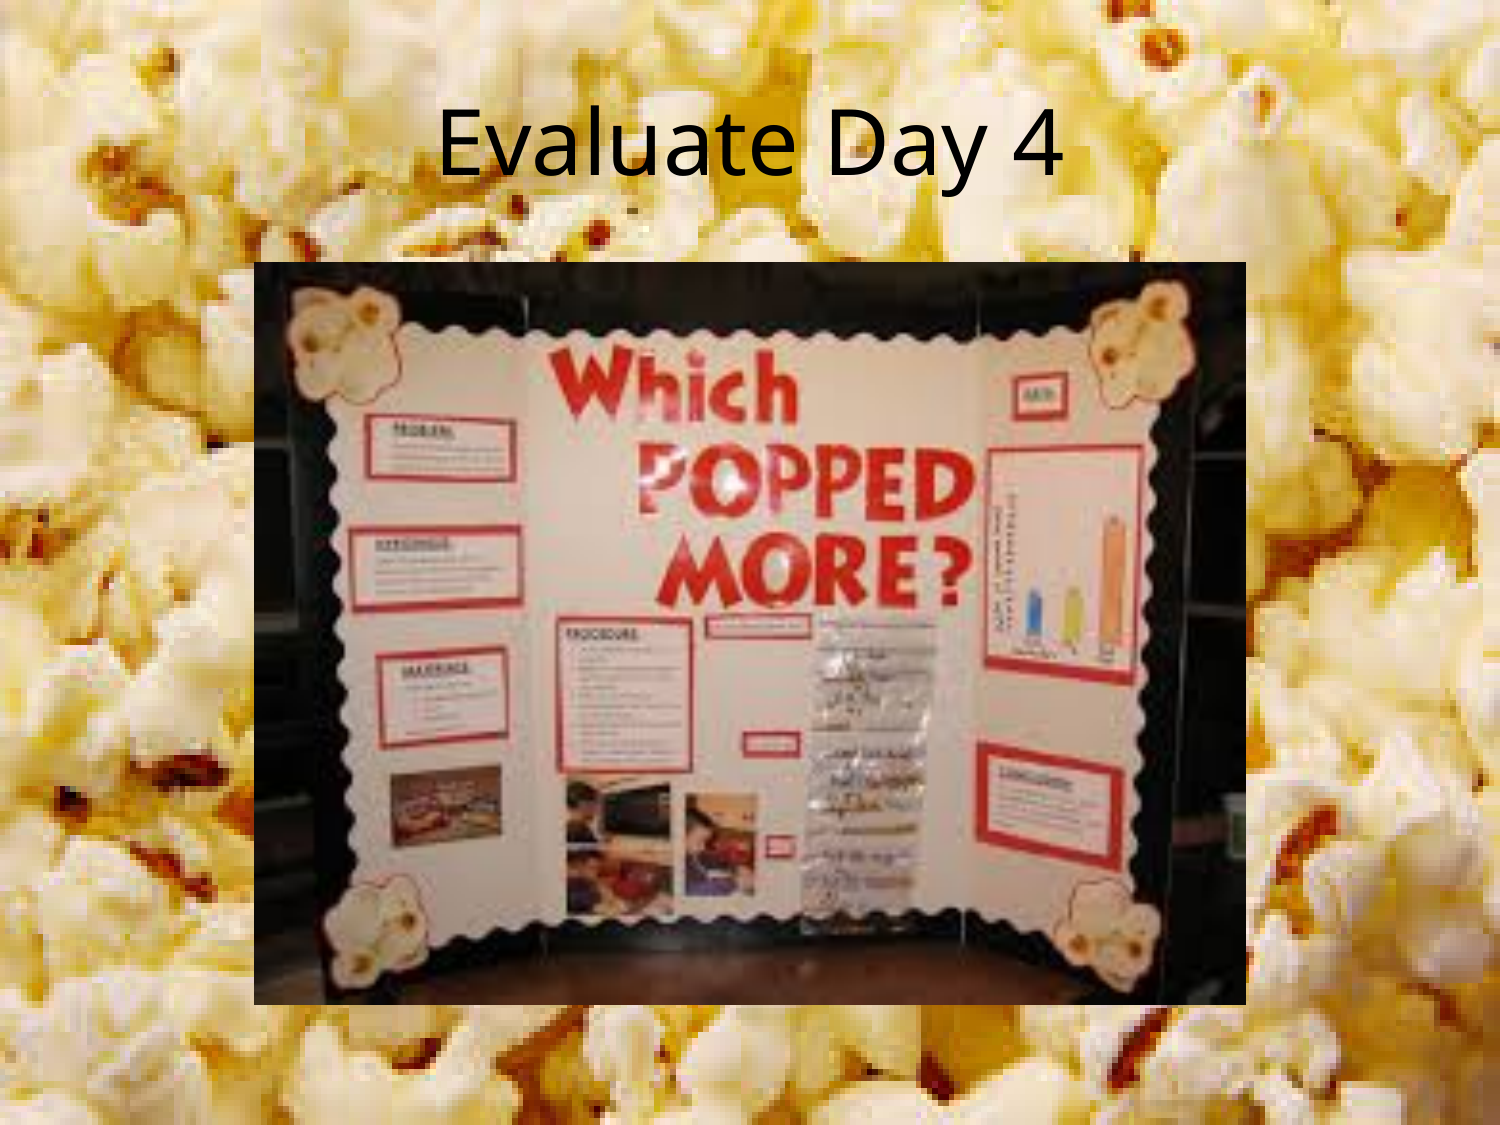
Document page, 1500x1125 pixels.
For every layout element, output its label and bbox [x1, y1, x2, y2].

list [74, 262, 1426, 1006]
picture [0, 0, 1500, 1125]
